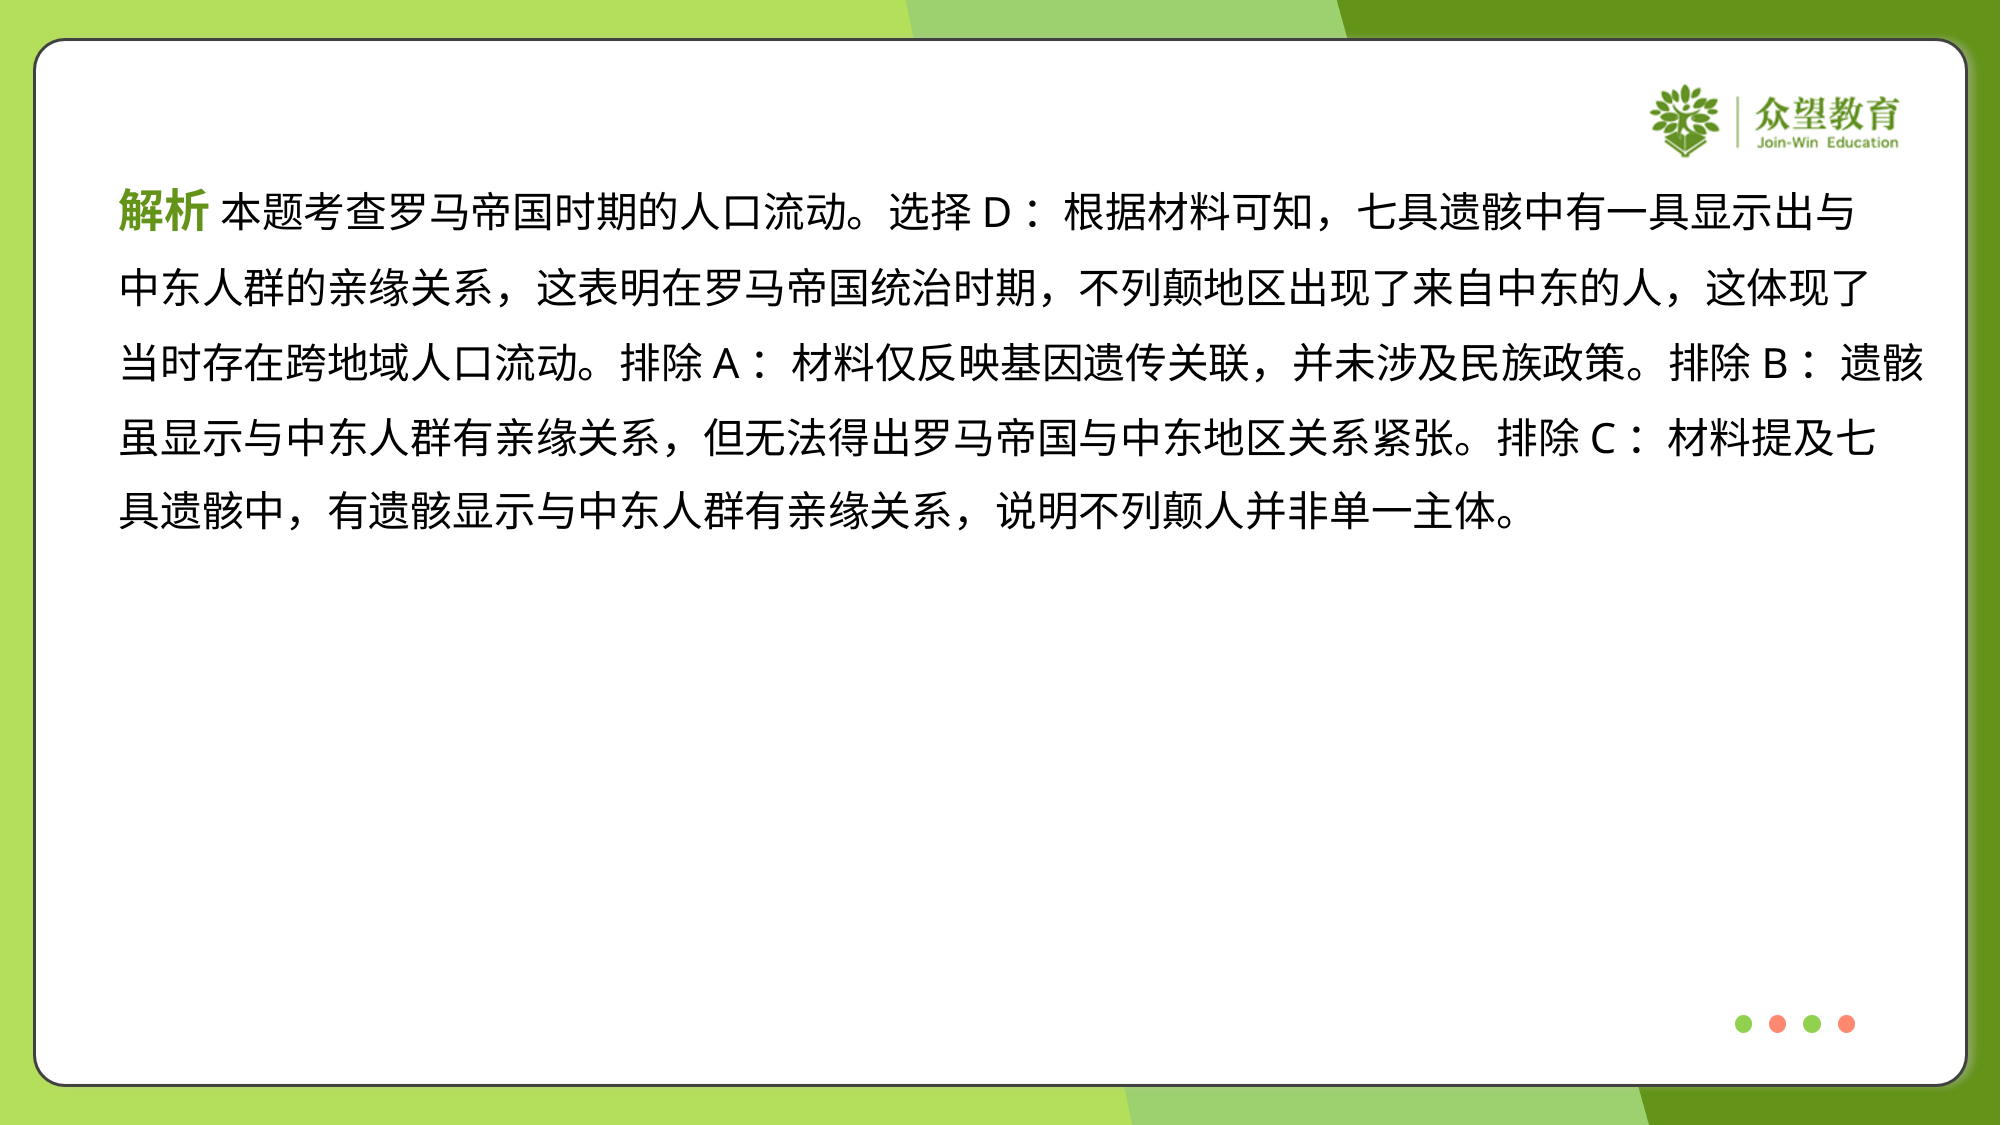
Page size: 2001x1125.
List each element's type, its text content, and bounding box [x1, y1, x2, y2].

text_box 解析 本题考查罗马帝国时期的人口流动。选择D：根据材料可知，七具遗骸中有一具显示出与 中东人群的亲缘关系，这表明在罗马帝国统治时期，不列颠地区出现了来自中东的人，这体现了 当时存在跨地域人口流动。排除A：材料仅反映基因遗传关联，并未涉及民族政策。排除B：遗骸 虽显示与中东人群有亲缘关系，但无法得出罗马帝国与中东地区关系紧张。排除C：材料提及七 具遗骸中，有遗骸显示与中东人群有亲缘关系，说明不列颠人并非单一主体。 [118, 159, 1883, 527]
picture [0, 0, 2000, 1125]
